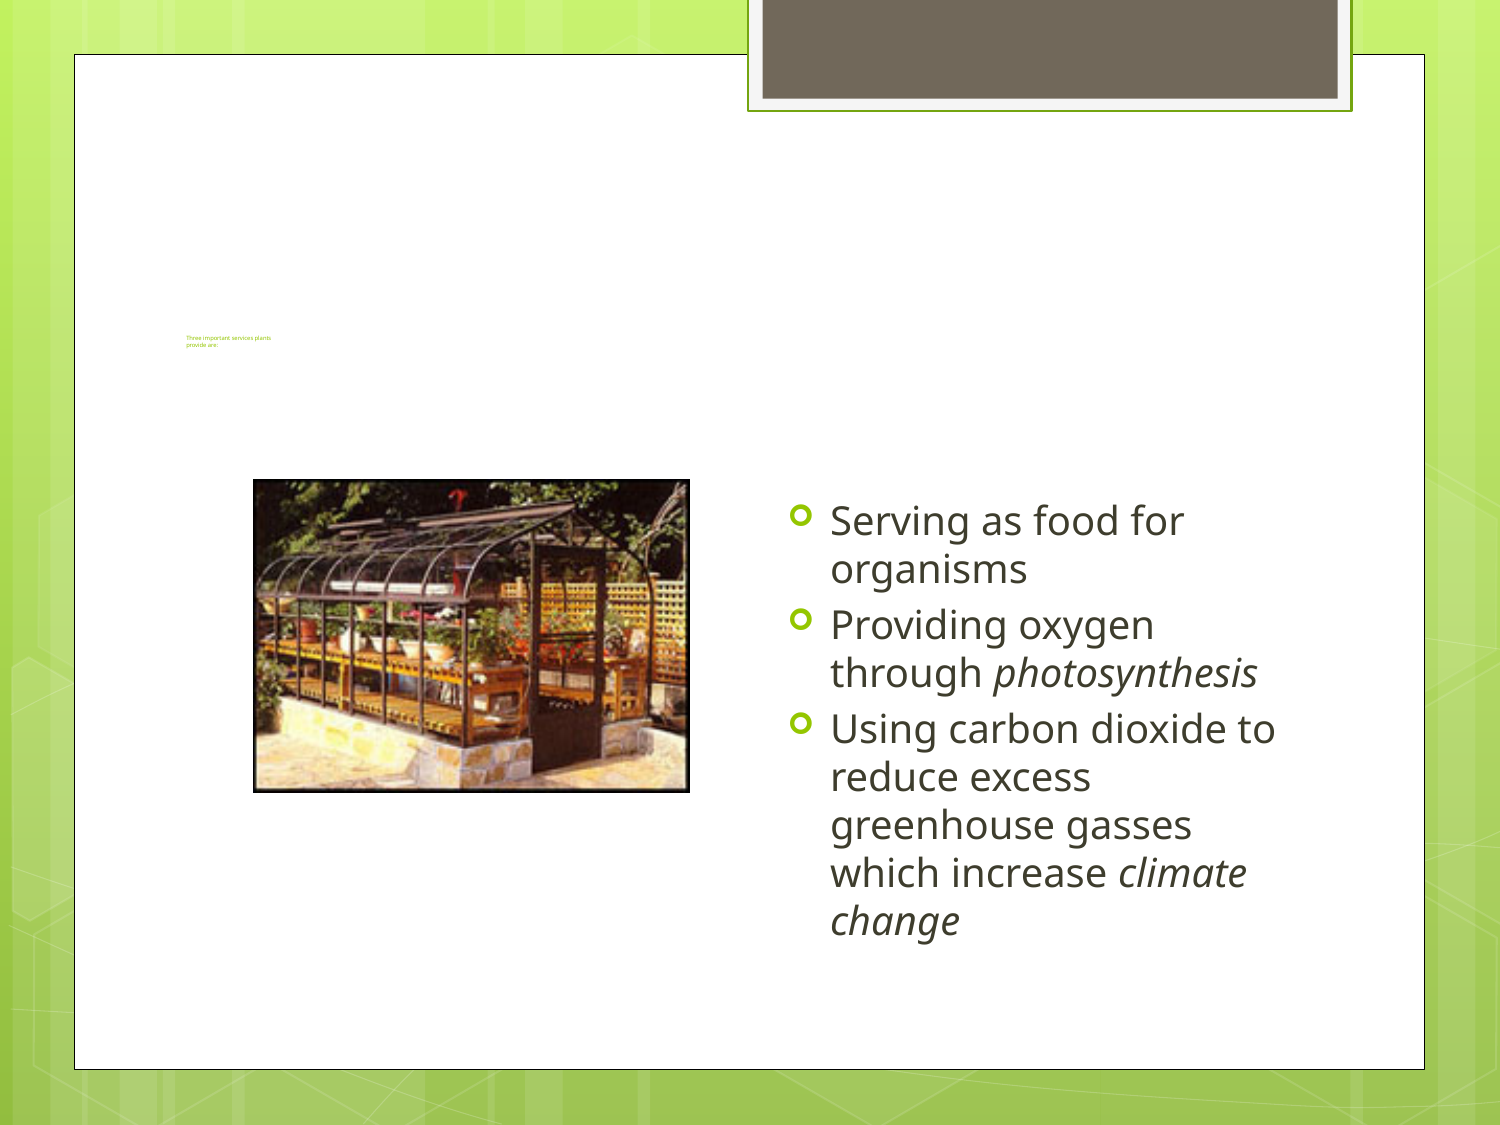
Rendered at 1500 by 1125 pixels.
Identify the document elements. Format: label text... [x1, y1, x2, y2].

list Serving as food for organisms Providing oxygen through photosynthesis Using carbon dioxide to reduce excess greenhouse gasses which increase climate change [761, 487, 1323, 954]
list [253, 479, 690, 793]
title Three important services plants provide are: [171, 168, 1324, 357]
